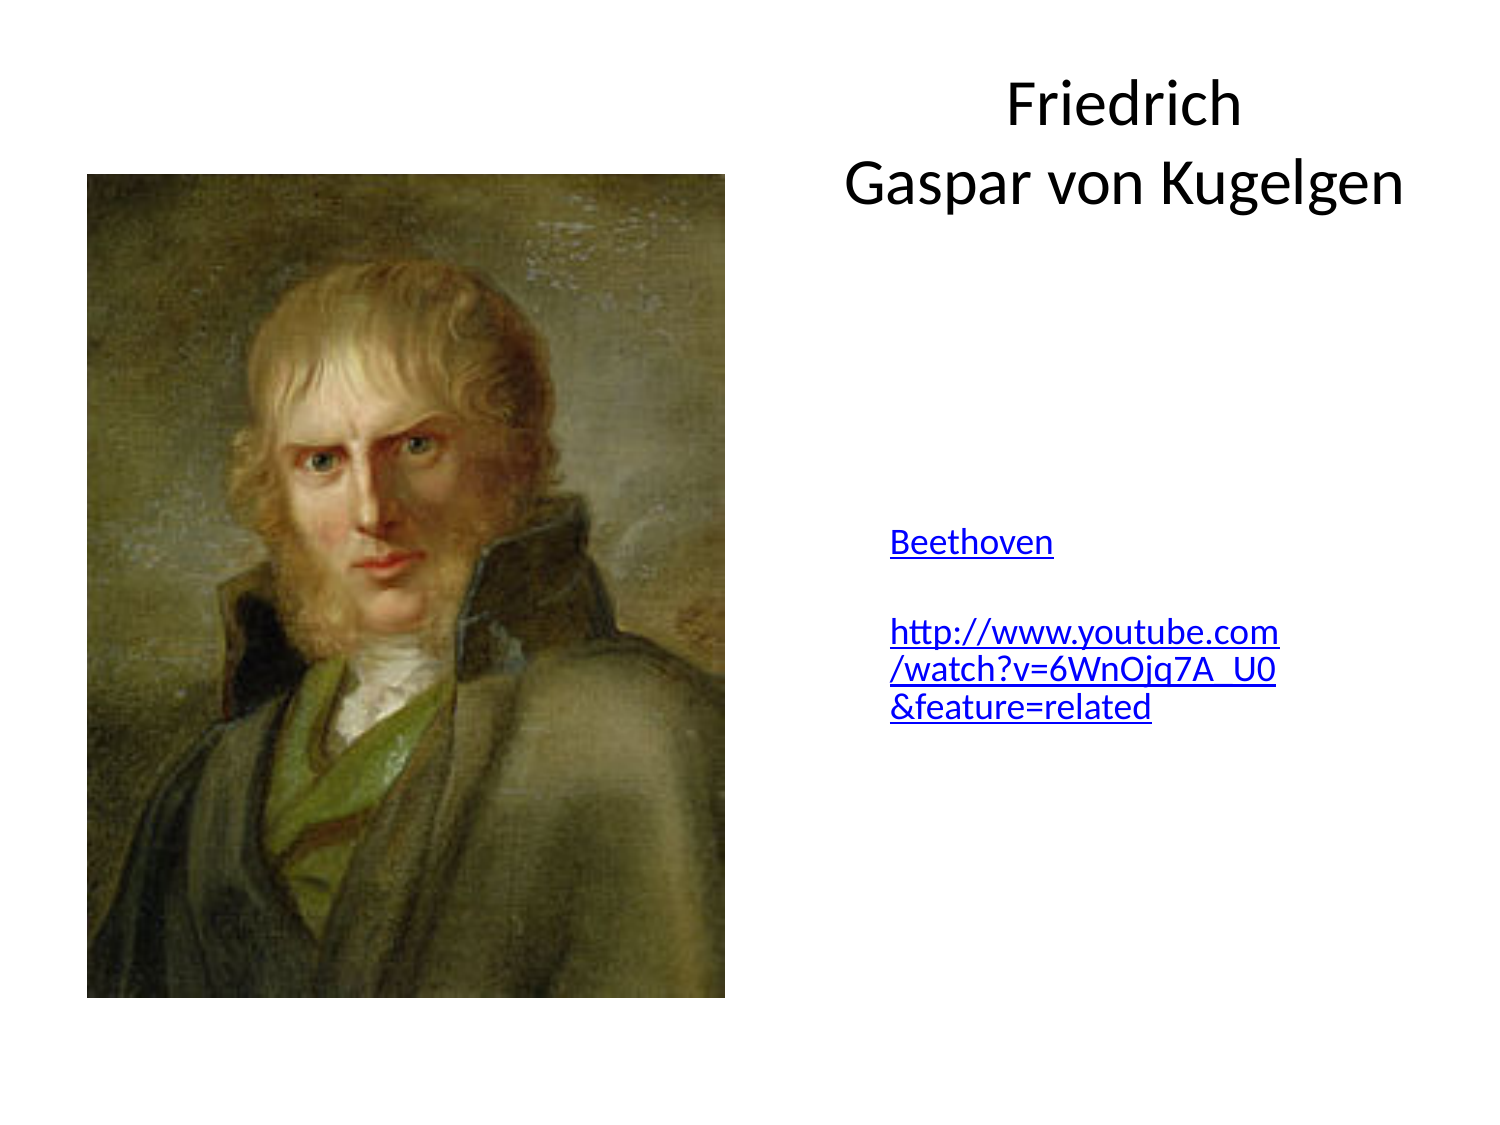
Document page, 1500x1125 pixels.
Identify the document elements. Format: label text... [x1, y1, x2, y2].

title Friedrich Gaspar von Kugelgen [825, 45, 1425, 233]
picture [87, 174, 726, 999]
text_box Beethoven http://www.youtube.com/watch?v=6WnOjq7A_U0&feature=related [875, 509, 1300, 705]
